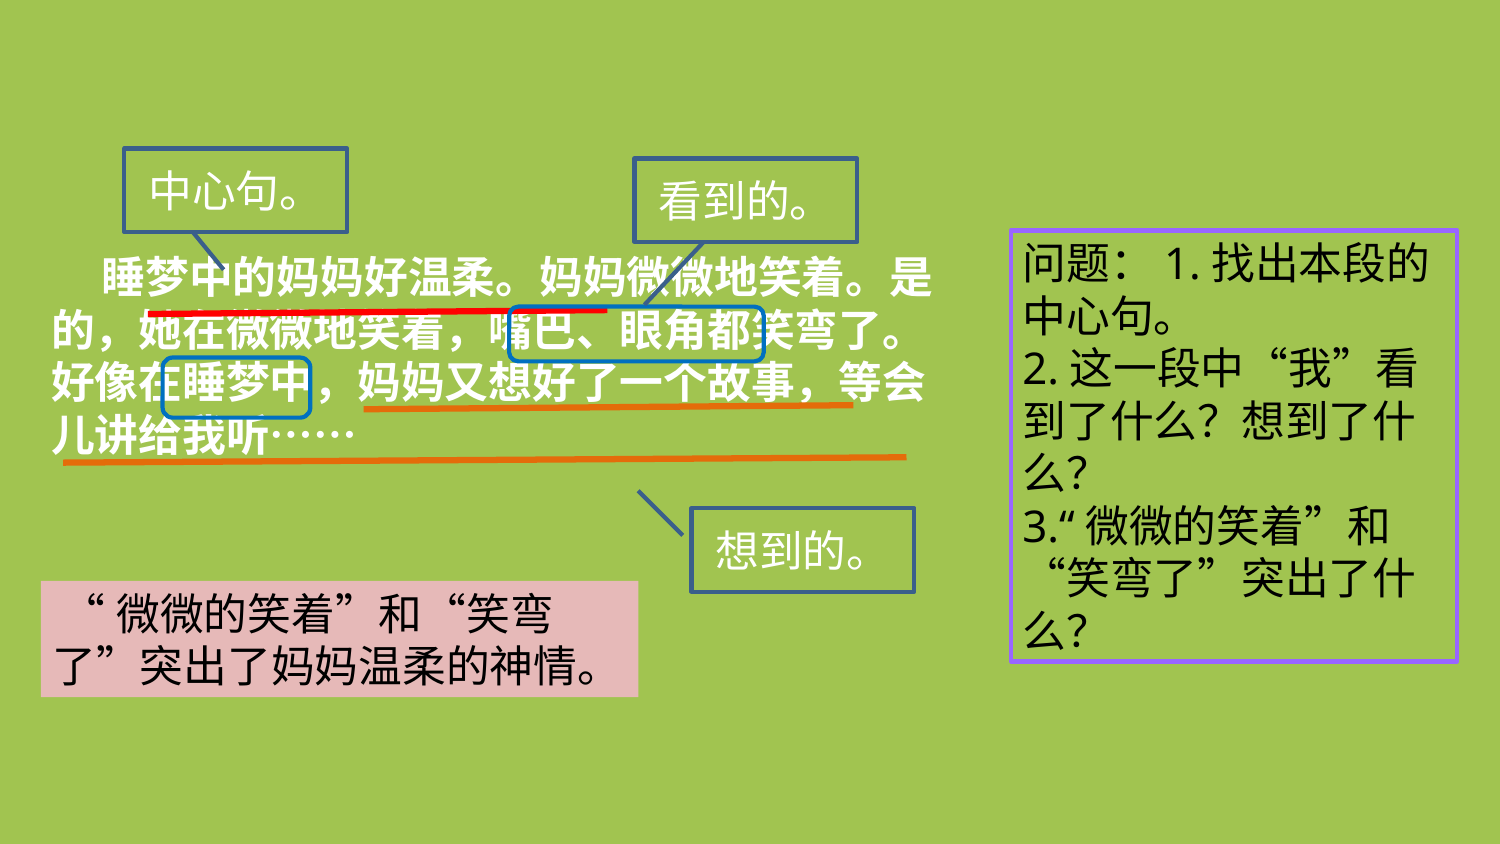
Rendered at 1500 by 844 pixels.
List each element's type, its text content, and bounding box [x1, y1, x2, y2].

text_box 睡梦中的妈妈好温柔。妈妈微微地笑着。是的，她在微微地笑着，嘴巴、眼角都笑弯了。好像在睡梦中，妈妈又想好了一个故事，等会儿讲给我听…… [39, 244, 963, 466]
text_box 想到的。 [689, 506, 916, 594]
text_box 想到的。 [636, 489, 685, 537]
text_box [160, 355, 313, 420]
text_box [147, 309, 608, 315]
text_box 问题：1.找出本段的中心句。 2.这一段中“我”看到了什么？想到了什么？ 3.“微微的笑着”和“笑弯了”突出了什么？ [1011, 230, 1458, 662]
text_box 中心句。 [122, 146, 349, 272]
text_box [62, 456, 907, 463]
text_box 看到的。 [632, 156, 859, 307]
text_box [363, 404, 854, 410]
text_box [507, 304, 766, 364]
text_box “微微的笑着”和“笑弯了”突出了妈妈温柔的神情。 [40, 580, 639, 698]
